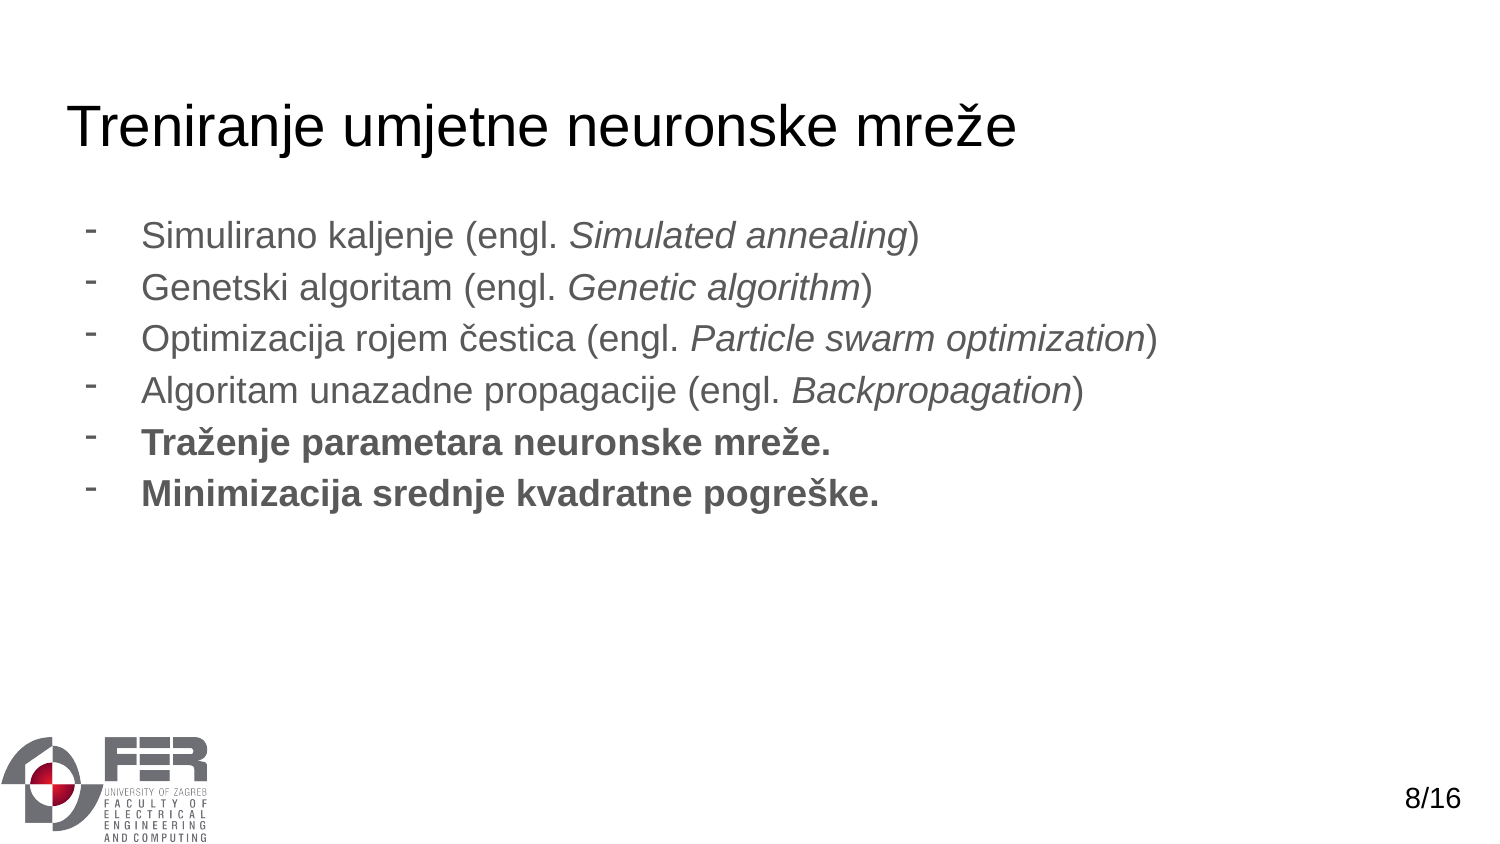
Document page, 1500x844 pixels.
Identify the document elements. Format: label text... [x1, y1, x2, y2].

picture [0, 736, 208, 844]
title Treniranje umjetne neuronske mreže [51, 72, 1449, 167]
list Simulirano kaljenje (engl. Simulated annealing) Genetski algoritam (engl. Genetic algorithm) Optimizacija rojem čestica (engl. Particle swarm optimization) Algoritam unazadne propagacije (engl. Backpropagation) Traženje parametara neuronske mreže. Minimizacija srednje kvadratne pogreške. [51, 189, 1449, 615]
slide_number ‹#›/16 [1389, 764, 1480, 830]
